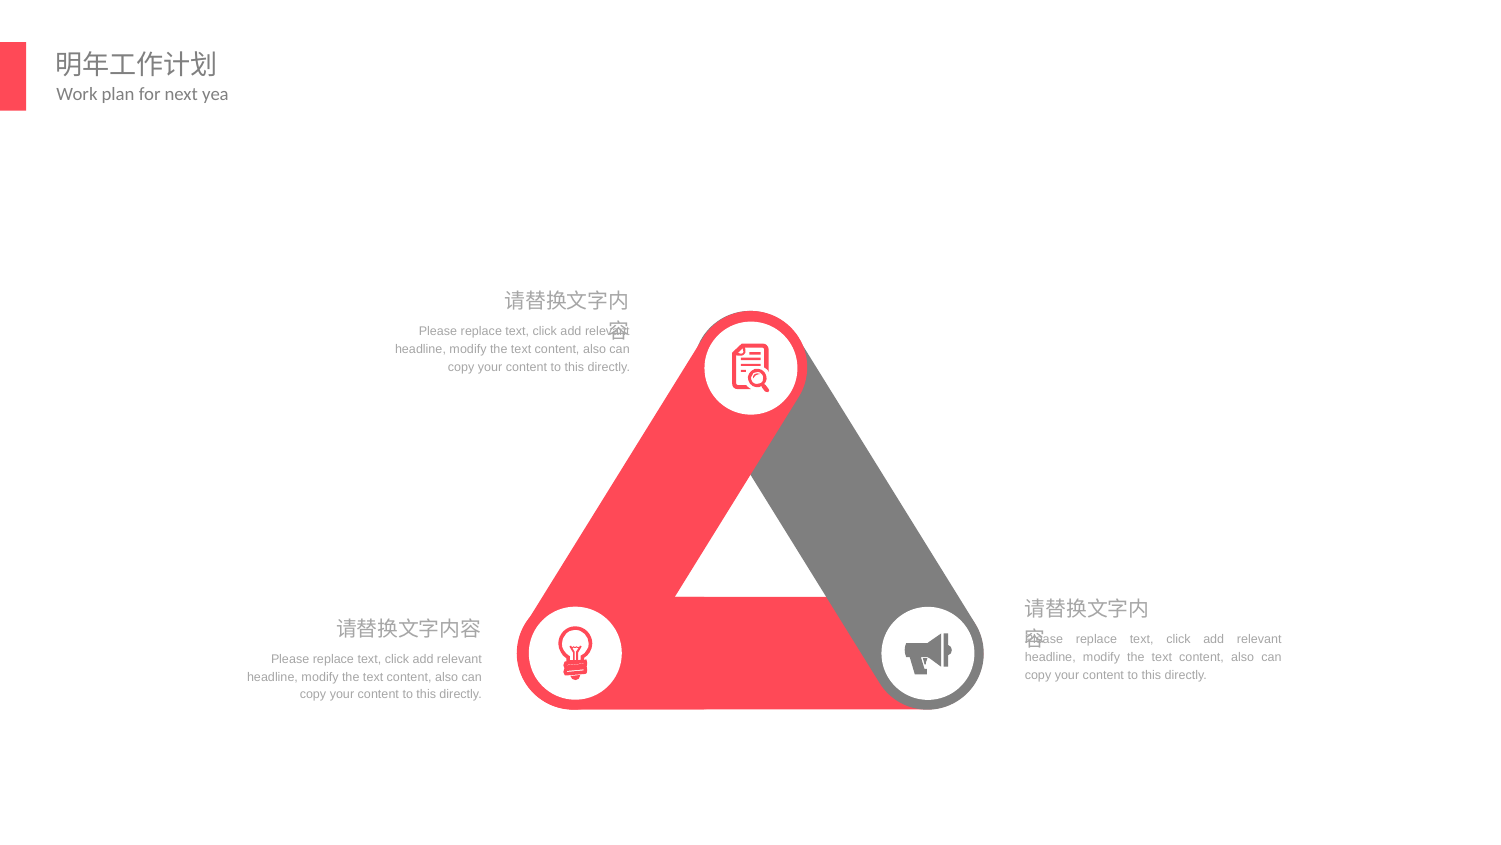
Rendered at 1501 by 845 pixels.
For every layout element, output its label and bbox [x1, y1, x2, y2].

text_box [516, 285, 984, 735]
text_box [1009, 583, 1297, 691]
text_box [220, 602, 497, 710]
text_box [368, 274, 645, 383]
